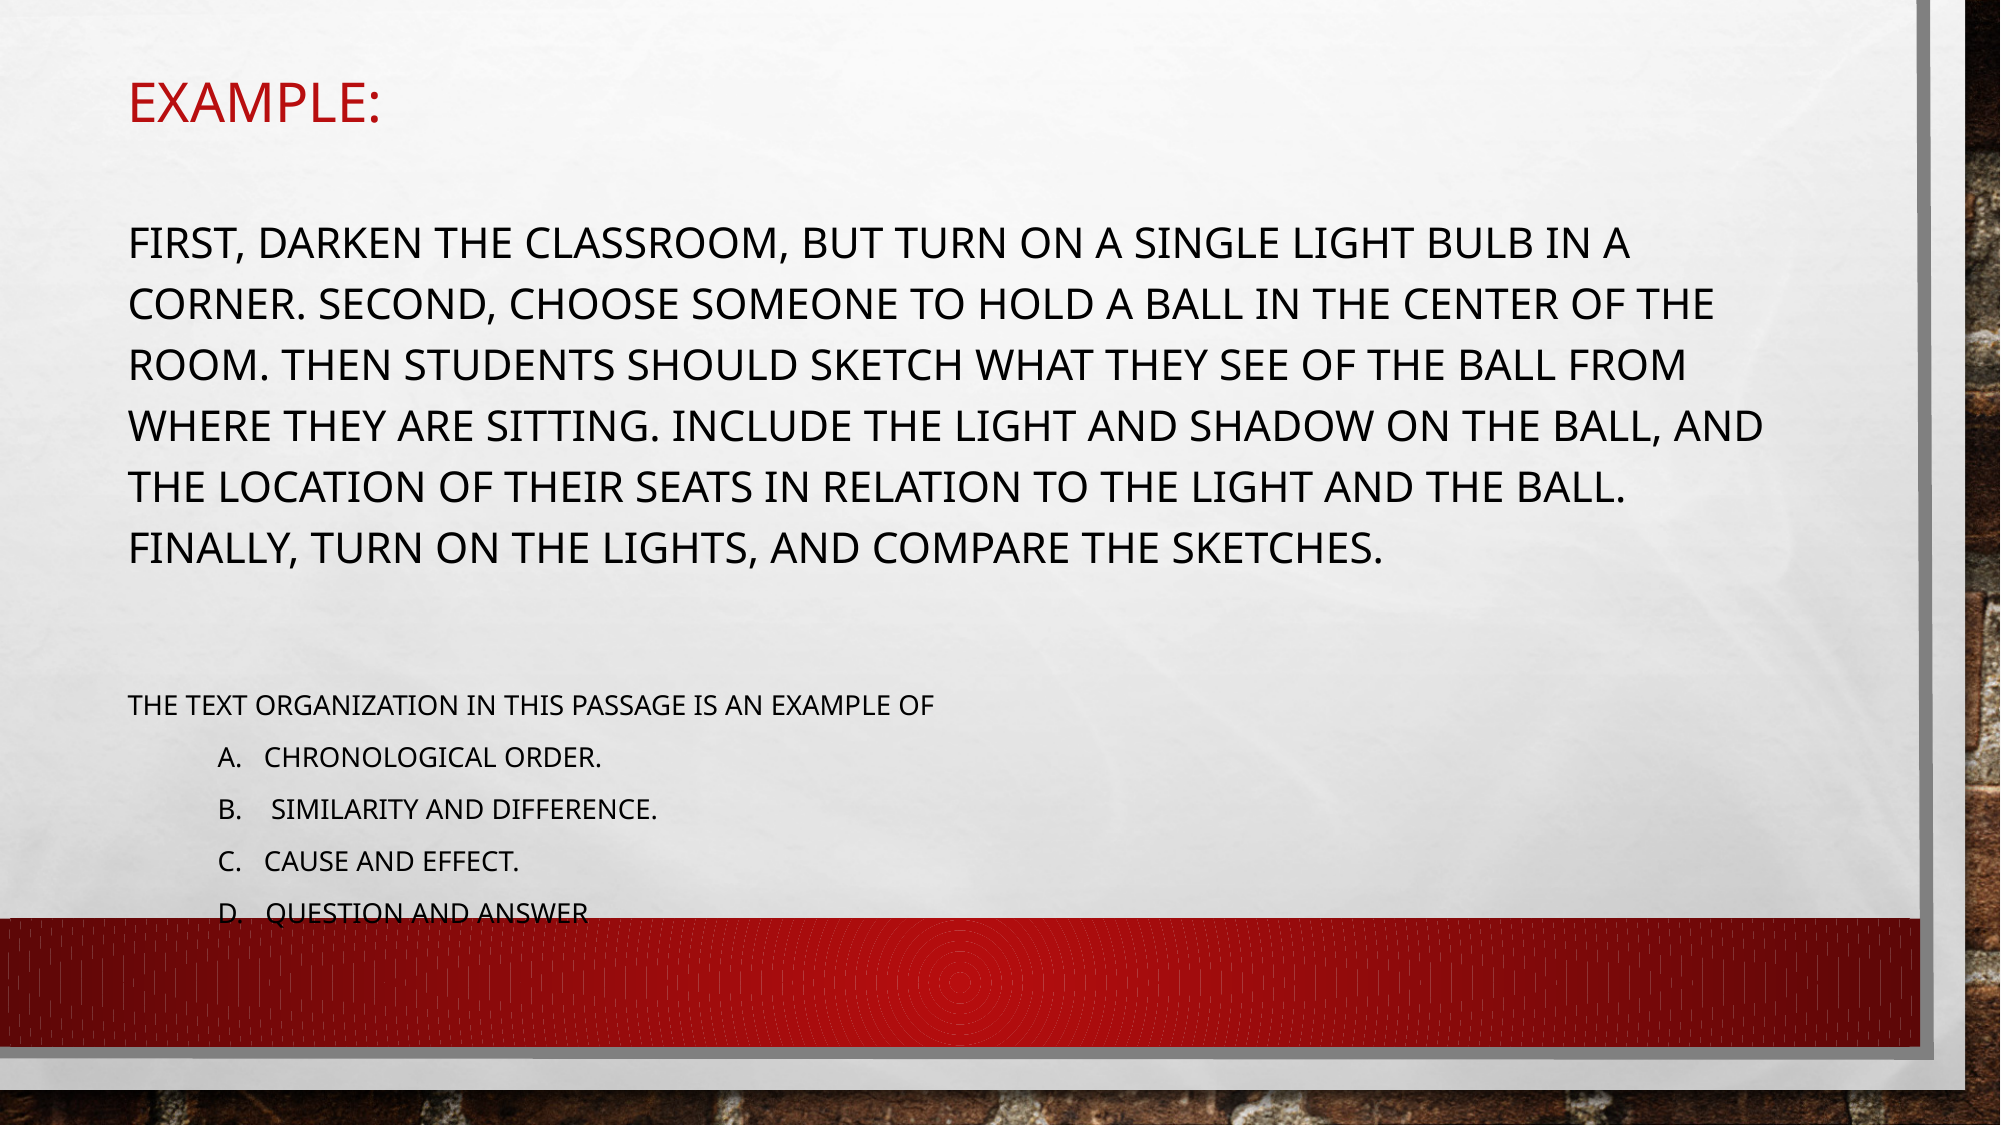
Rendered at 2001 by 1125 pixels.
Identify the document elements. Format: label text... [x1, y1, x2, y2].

text_box Example: [112, 53, 406, 157]
list First, darken the classroom, but turn on a single light bulb in a corner. Second, choose someone to hold a ball in the center of the room. Then students should sketch what they see of the ball from where they are sitting. Include the light and shadow on the ball, and the location of their seats in relation to the light and the ball. Finally, turn on the lights, and compare the sketches. The text organization in this passage is an example of A. chronological order. B. similarity and difference. C. cause and effect. D. question and answer [112, 198, 1818, 939]
picture [0, 0, 2000, 1125]
